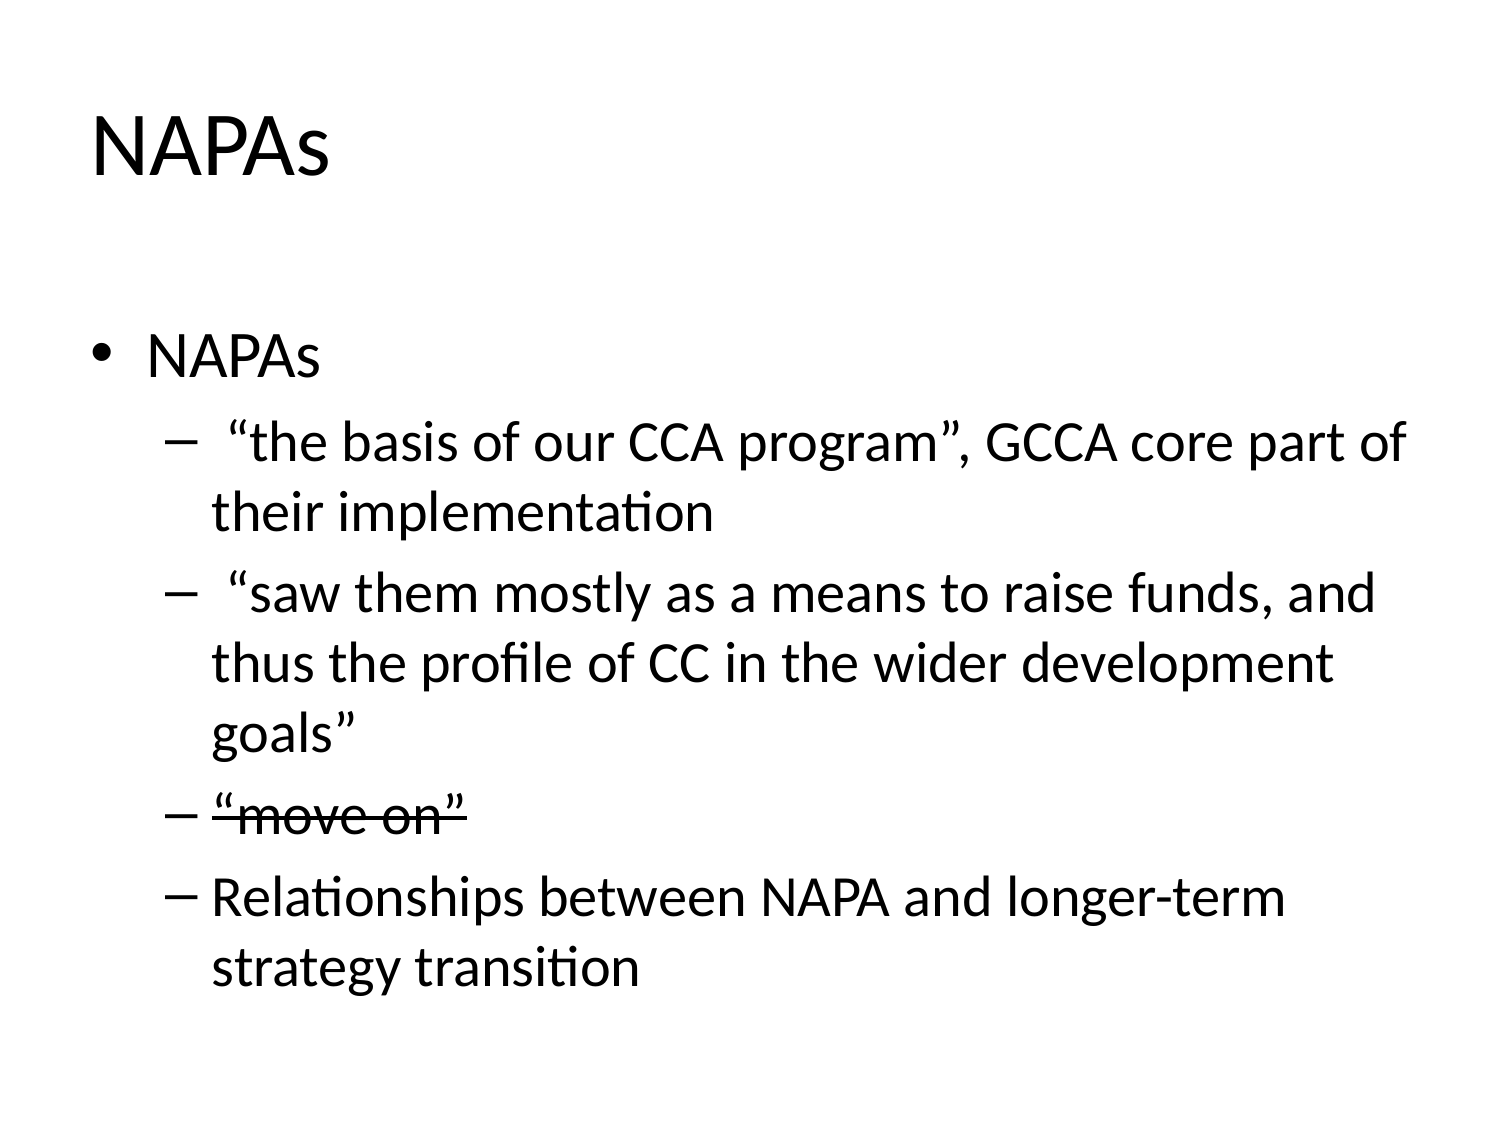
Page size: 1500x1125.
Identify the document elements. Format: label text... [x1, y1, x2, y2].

list NAPAs “the basis of our CCA program”, GCCA core part of their implementation “saw them mostly as a means to raise funds, and thus the profile of CC in the wider development goals” “move on” Relationships between NAPA and longer-term strategy transition [75, 303, 1425, 1047]
title NAPAs [75, 45, 1425, 233]
